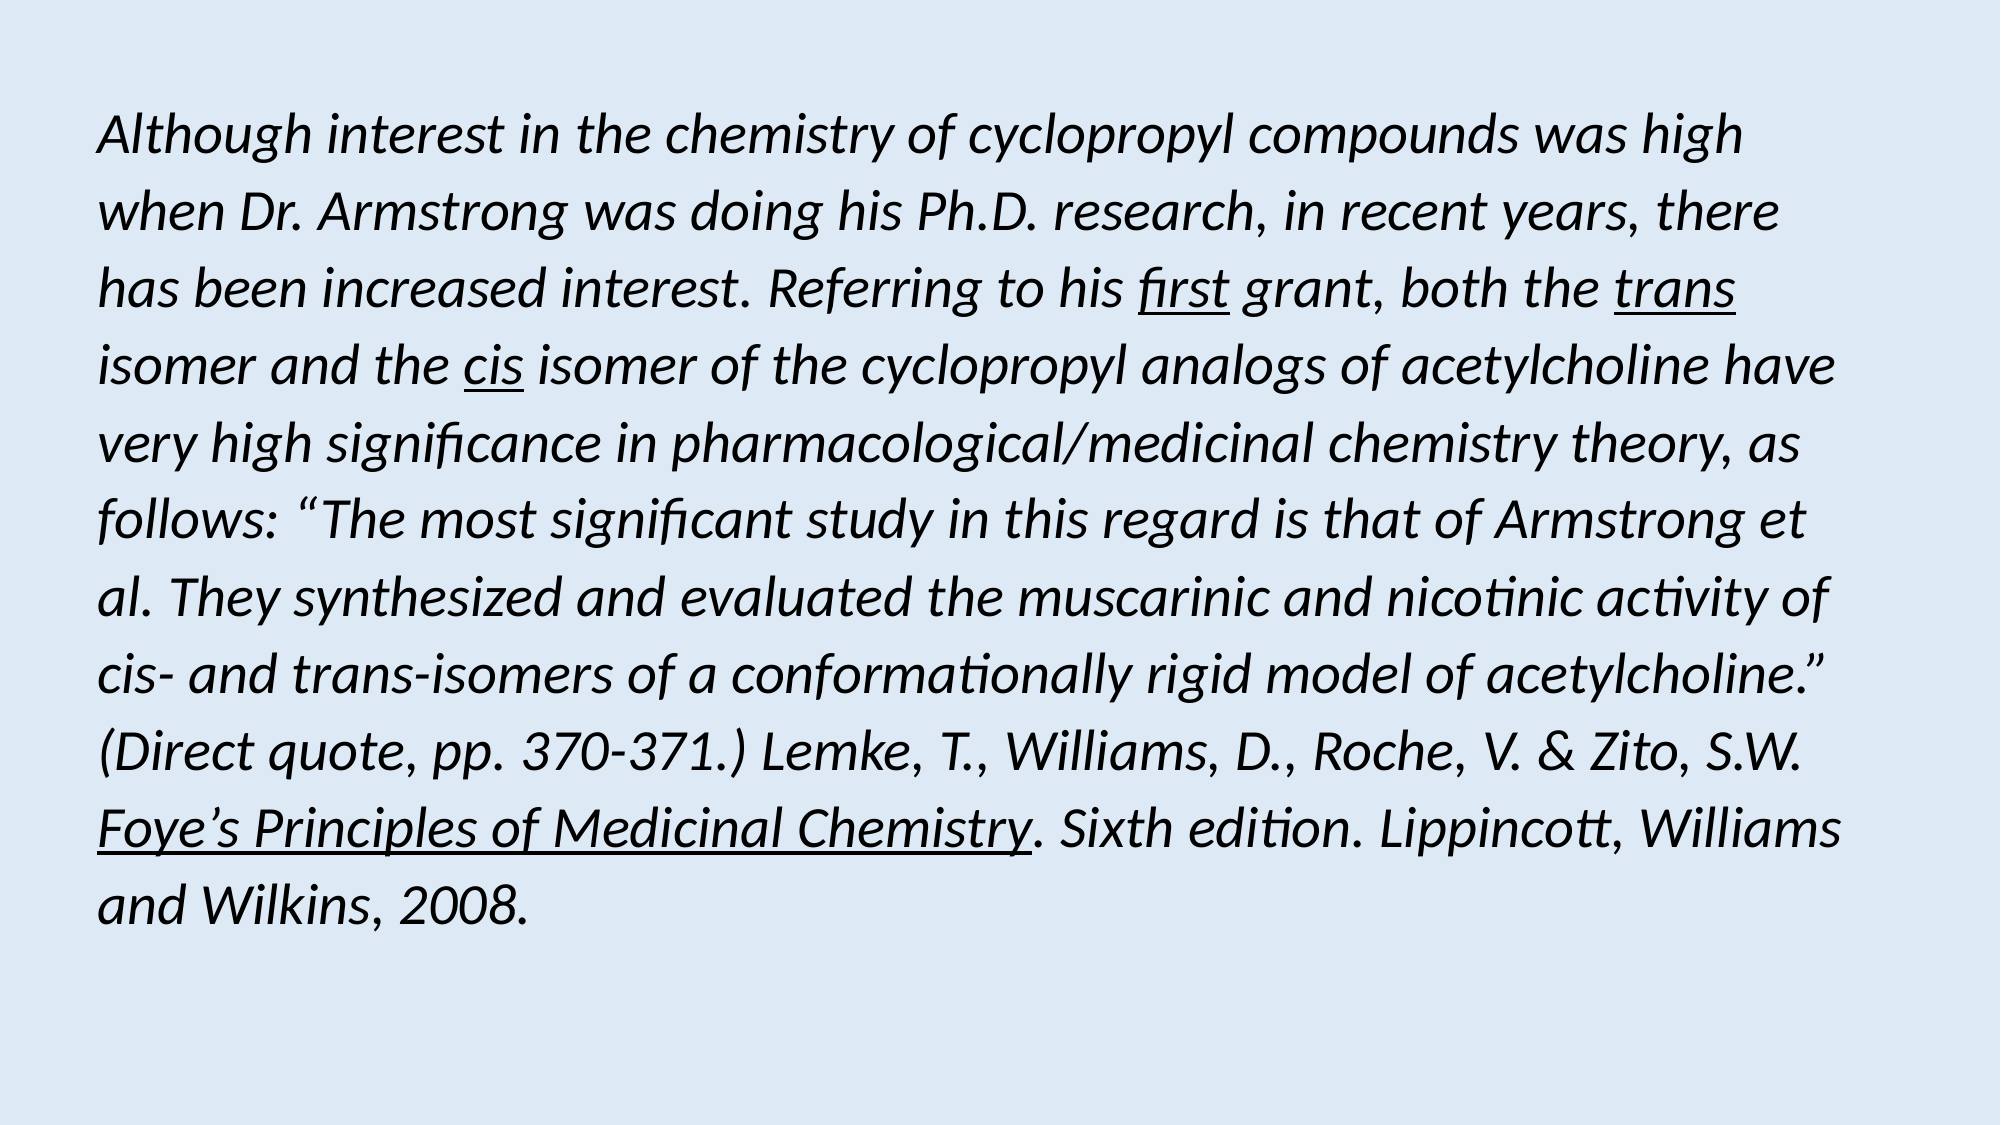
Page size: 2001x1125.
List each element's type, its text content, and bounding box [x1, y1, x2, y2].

list Although interest in the chemistry of cyclopropyl compounds was high when Dr. Armstrong was doing his Ph.D. research, in recent years, there has been increased interest. Referring to his first grant, both the trans isomer and the cis isomer of the cyclopropyl analogs of acetylcholine have very high significance in pharmacological/medicinal chemistry theory, as follows: “The most significant study in this regard is that of Armstrong et al. They synthesized and evaluated the muscarinic and nicotinic activity of cis- and trans-isomers of a conformationally rigid model of acetylcholine.” (Direct quote, pp. 370-371.) Lemke, T., Williams, D., Roche, V. & Zito, S.W. Foye’s Principles of Medicinal Chemistry. Sixth edition. Lippincott, Williams and Wilkins, 2008. [82, 80, 1881, 1079]
